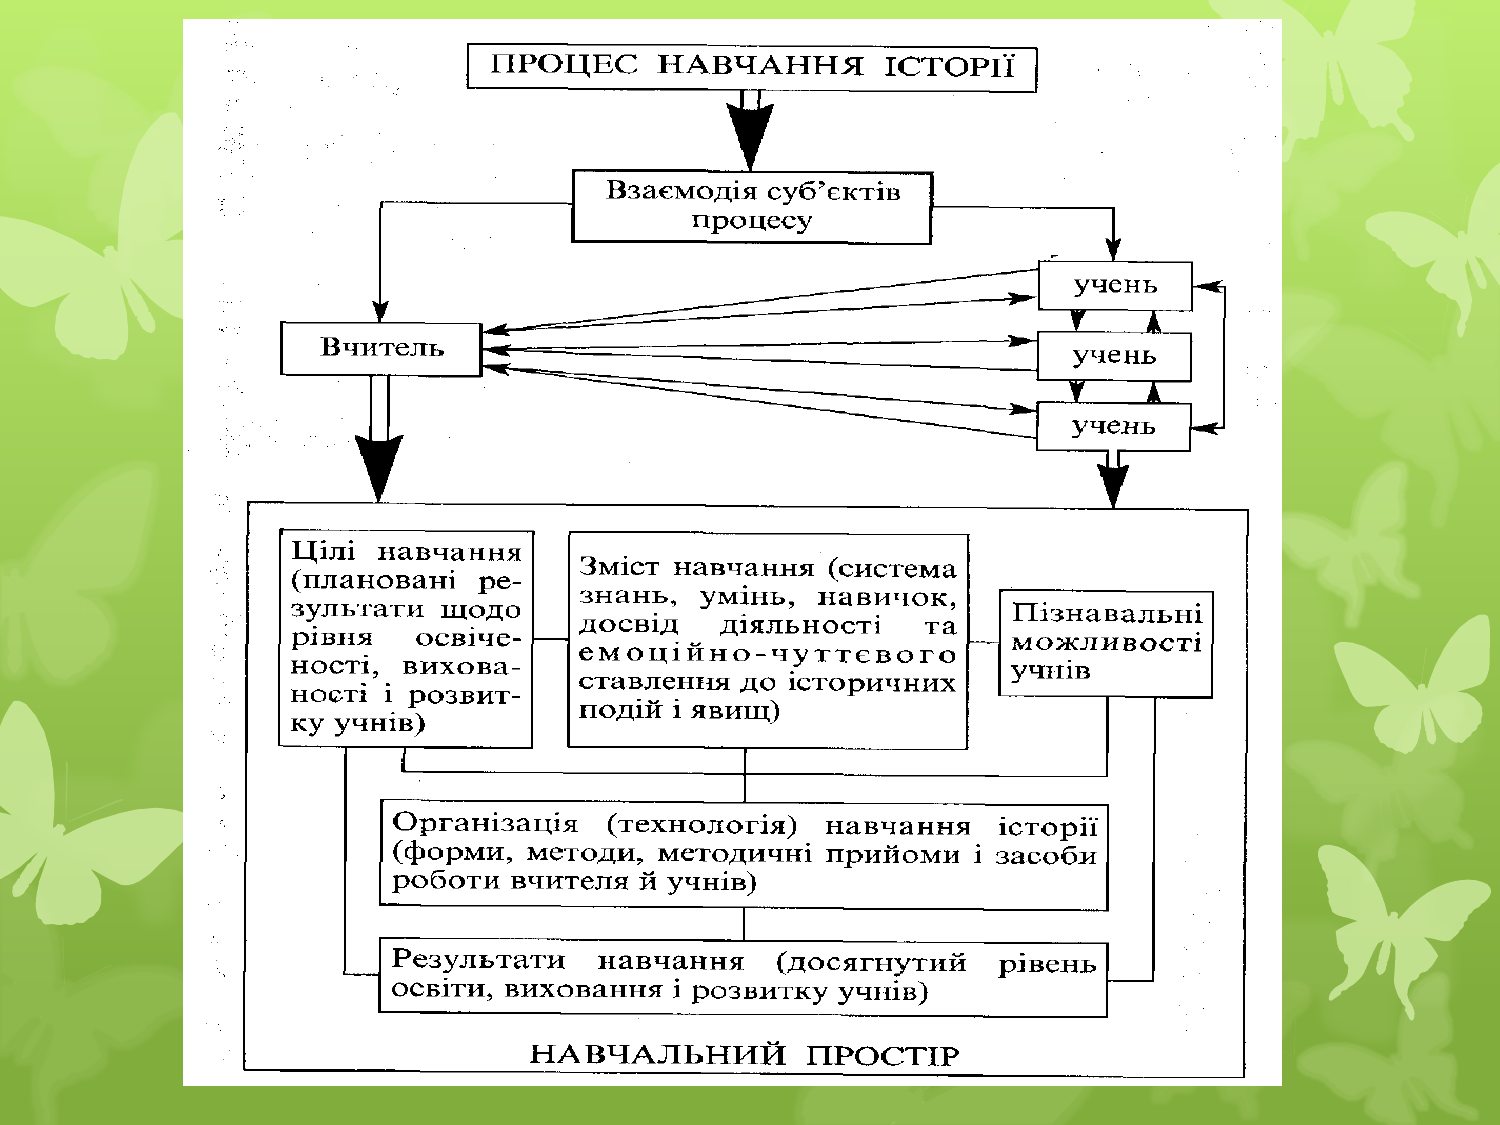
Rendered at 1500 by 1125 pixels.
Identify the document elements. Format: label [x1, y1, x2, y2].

picture [182, 18, 1282, 1086]
